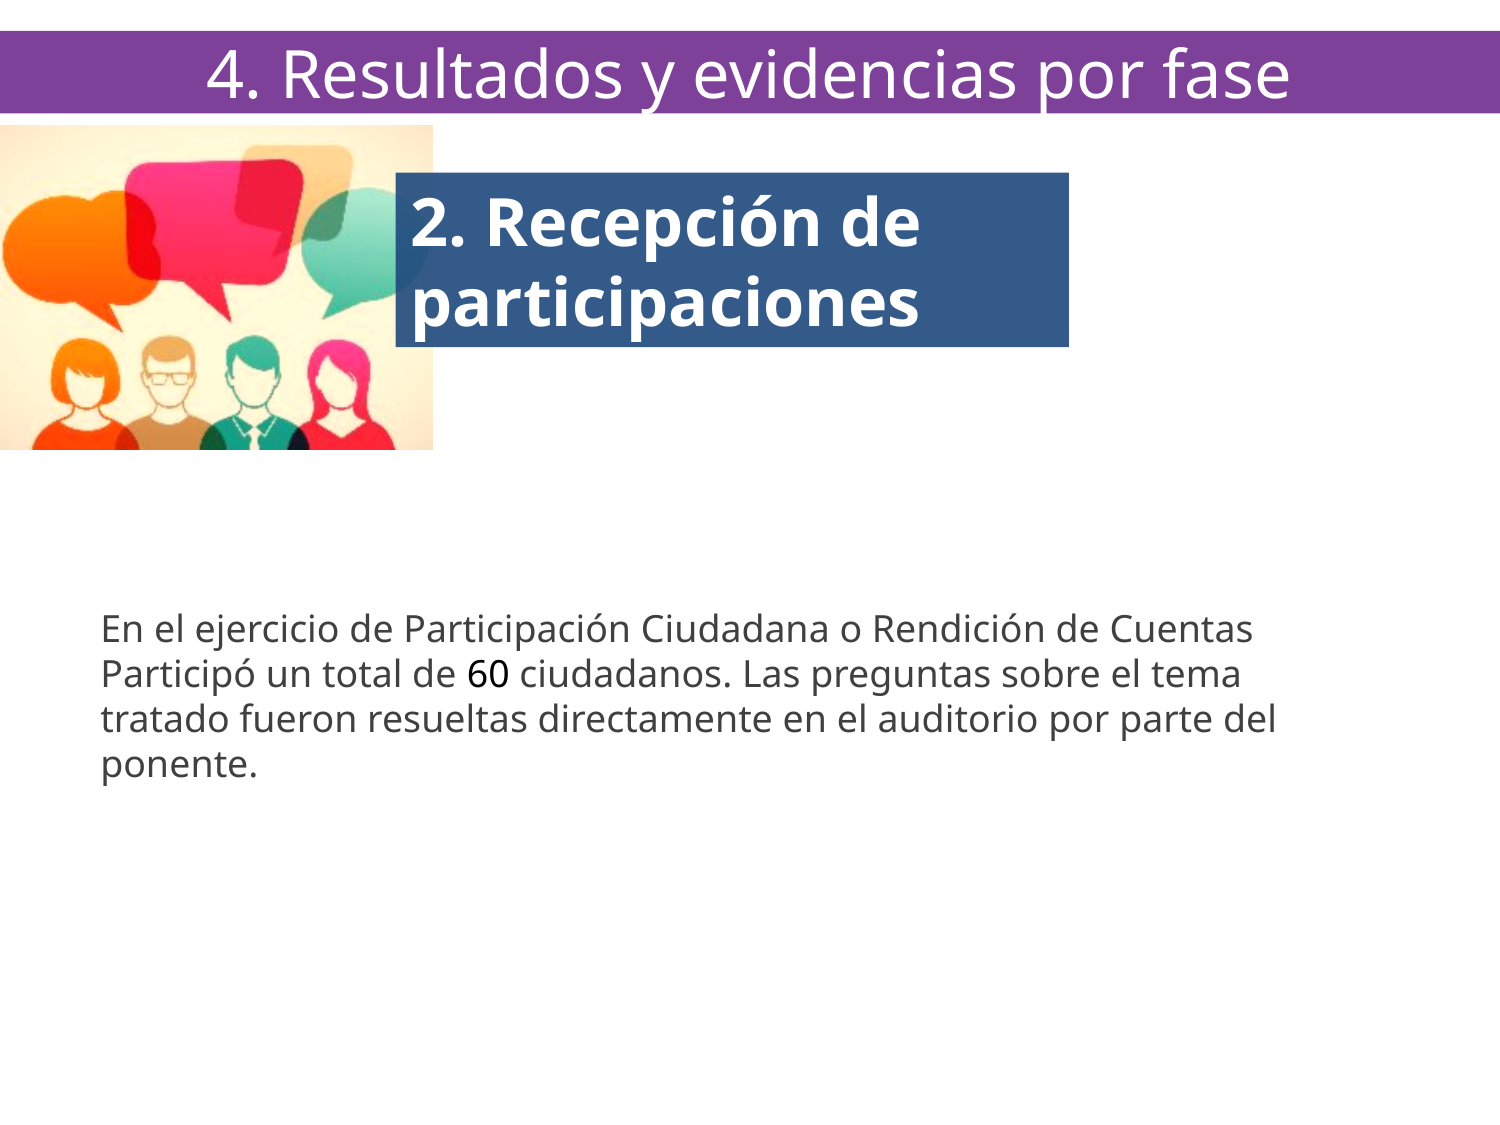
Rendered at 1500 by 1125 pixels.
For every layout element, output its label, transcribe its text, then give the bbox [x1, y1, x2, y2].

text_box En el ejercicio de Participación Ciudadana o Rendición de Cuentas Participó un total de 60 ciudadanos. Las preguntas sobre el tema tratado fueron resueltas directamente en el auditorio por parte del ponente. [85, 597, 1379, 943]
text_box 2. Recepción de participaciones [437, 172, 1069, 348]
picture [0, 125, 434, 450]
text_box 4. Resultados y evidencias por fase [0, 29, 1500, 116]
